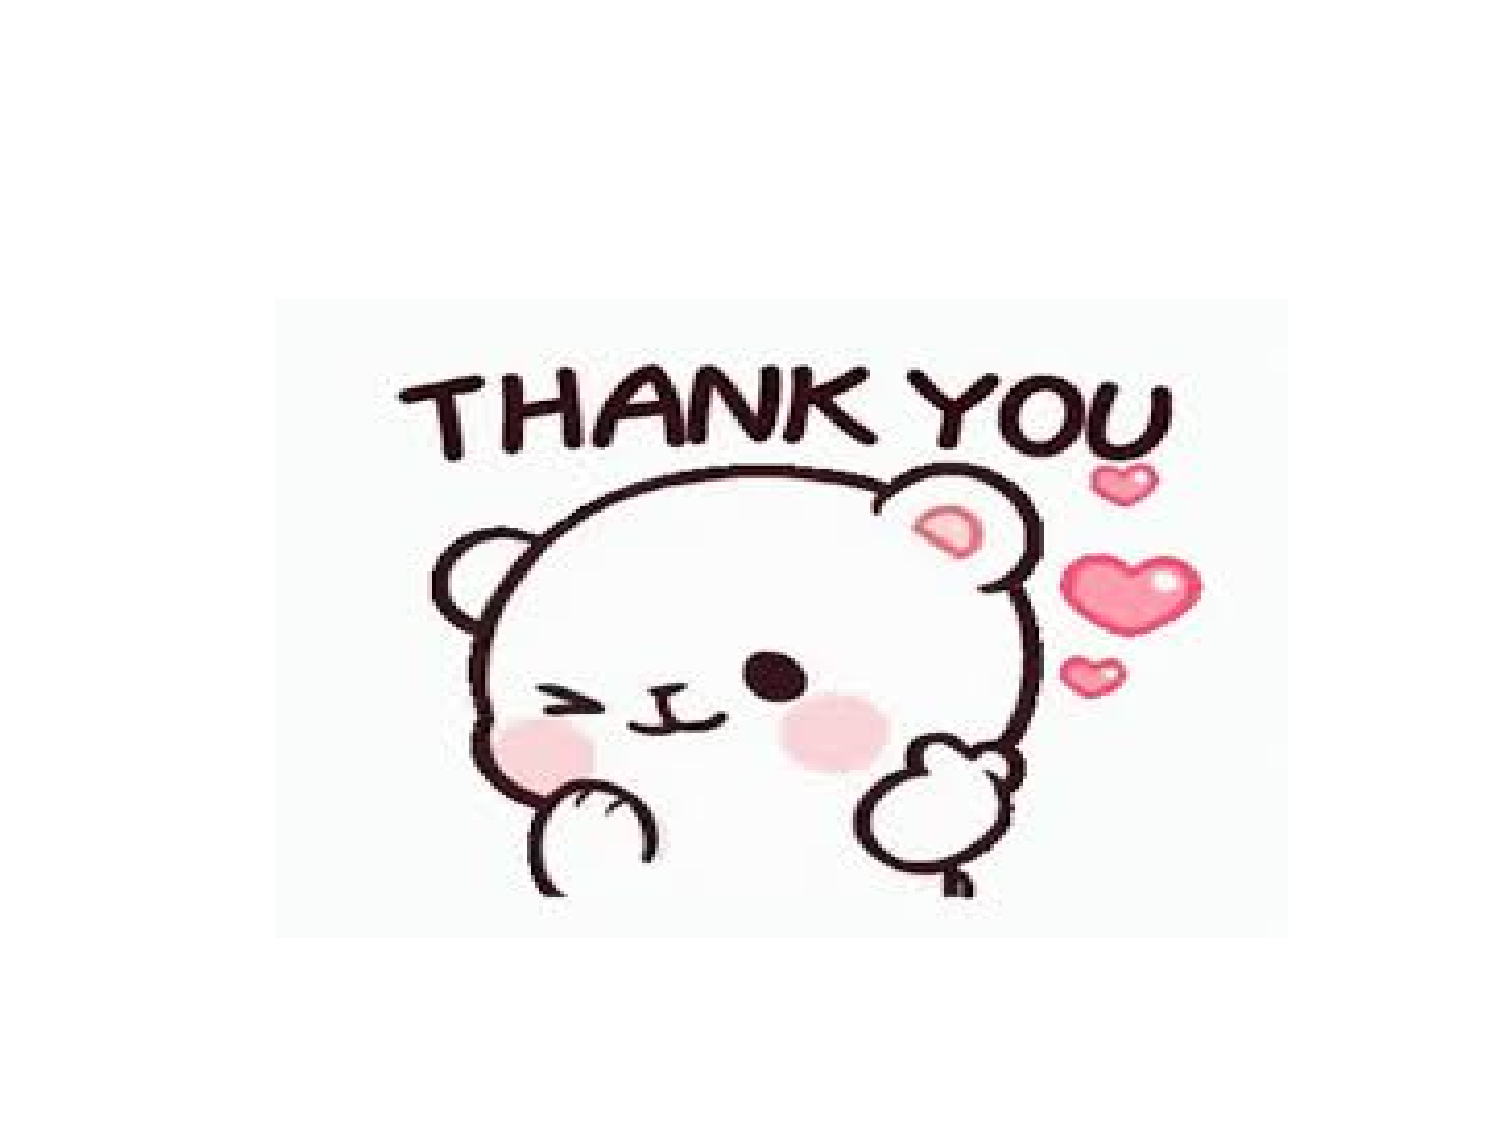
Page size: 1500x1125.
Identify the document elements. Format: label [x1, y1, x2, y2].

list [274, 299, 1288, 938]
